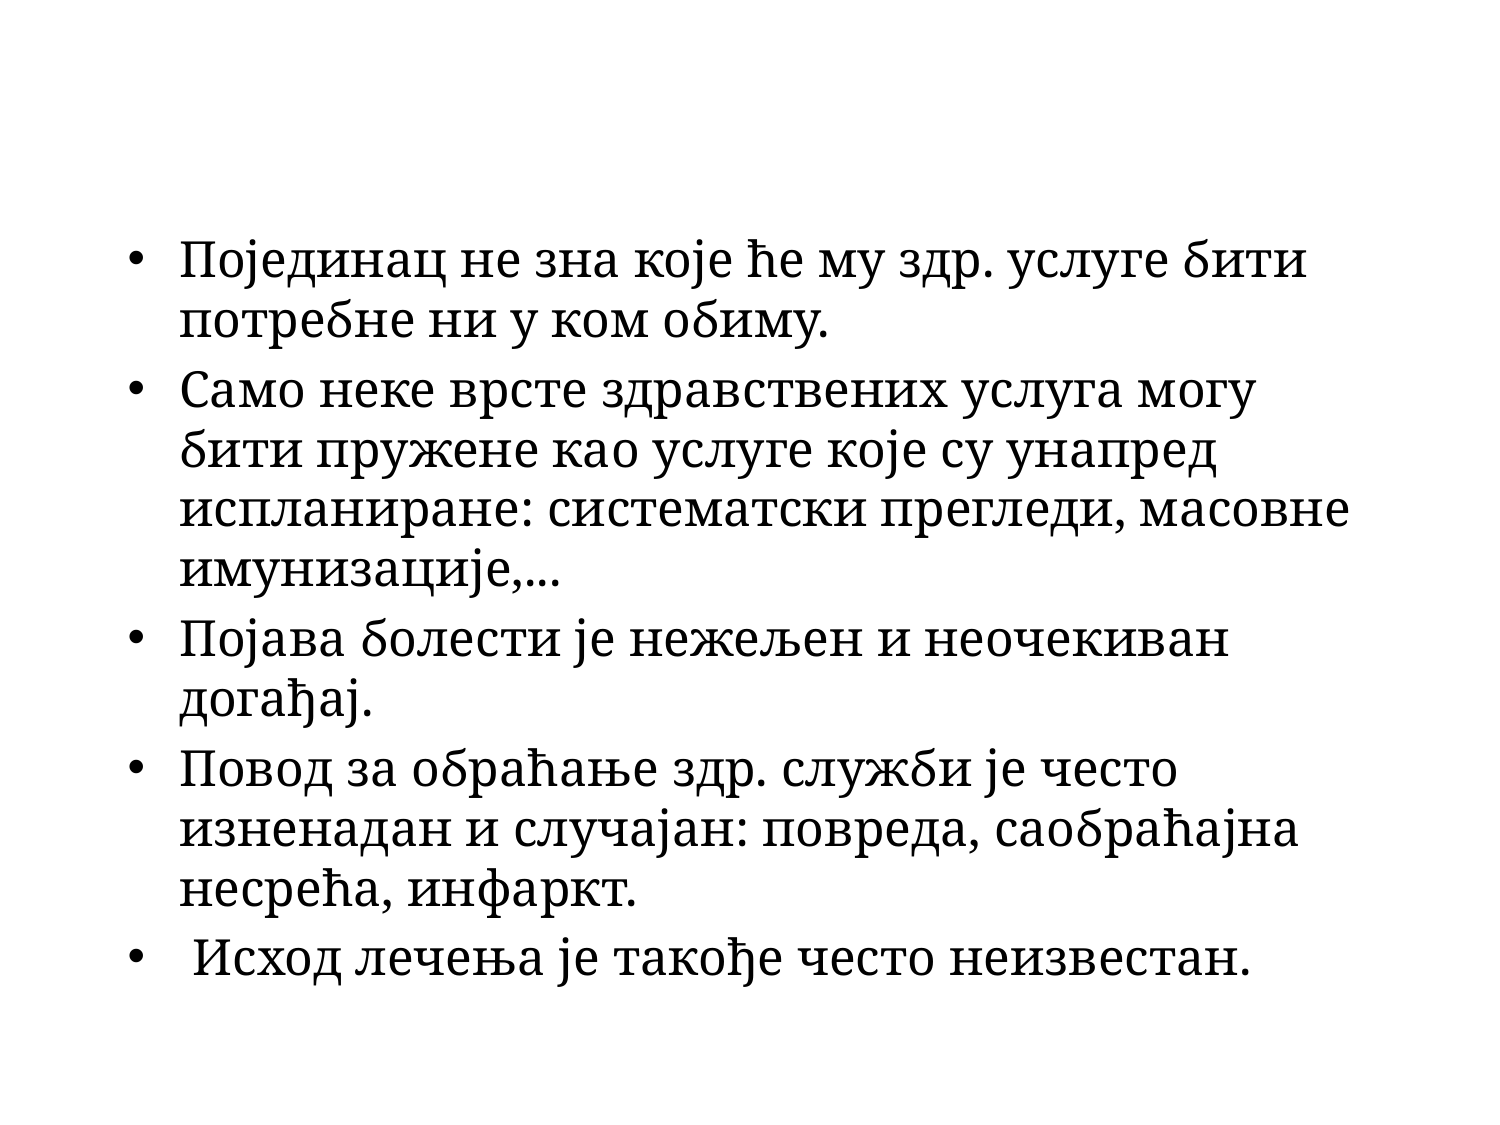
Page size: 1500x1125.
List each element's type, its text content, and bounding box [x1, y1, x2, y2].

list Појединац не зна које ће му здр. услуге бити потребне ни у ком обиму. Само неке врсте здравствених услуга могу бити пружене као услуге које су унапред испланиране: систематски прегледи, масовне имунизације,... Појава болести је нежељен и неочекиван догађај. Повод за обраћање здр. служби је често изненадан и случајан: повреда, саобраћајна несрећа, инфаркт. Исход лечења је такође често неизвестан. [112, 220, 1388, 1000]
